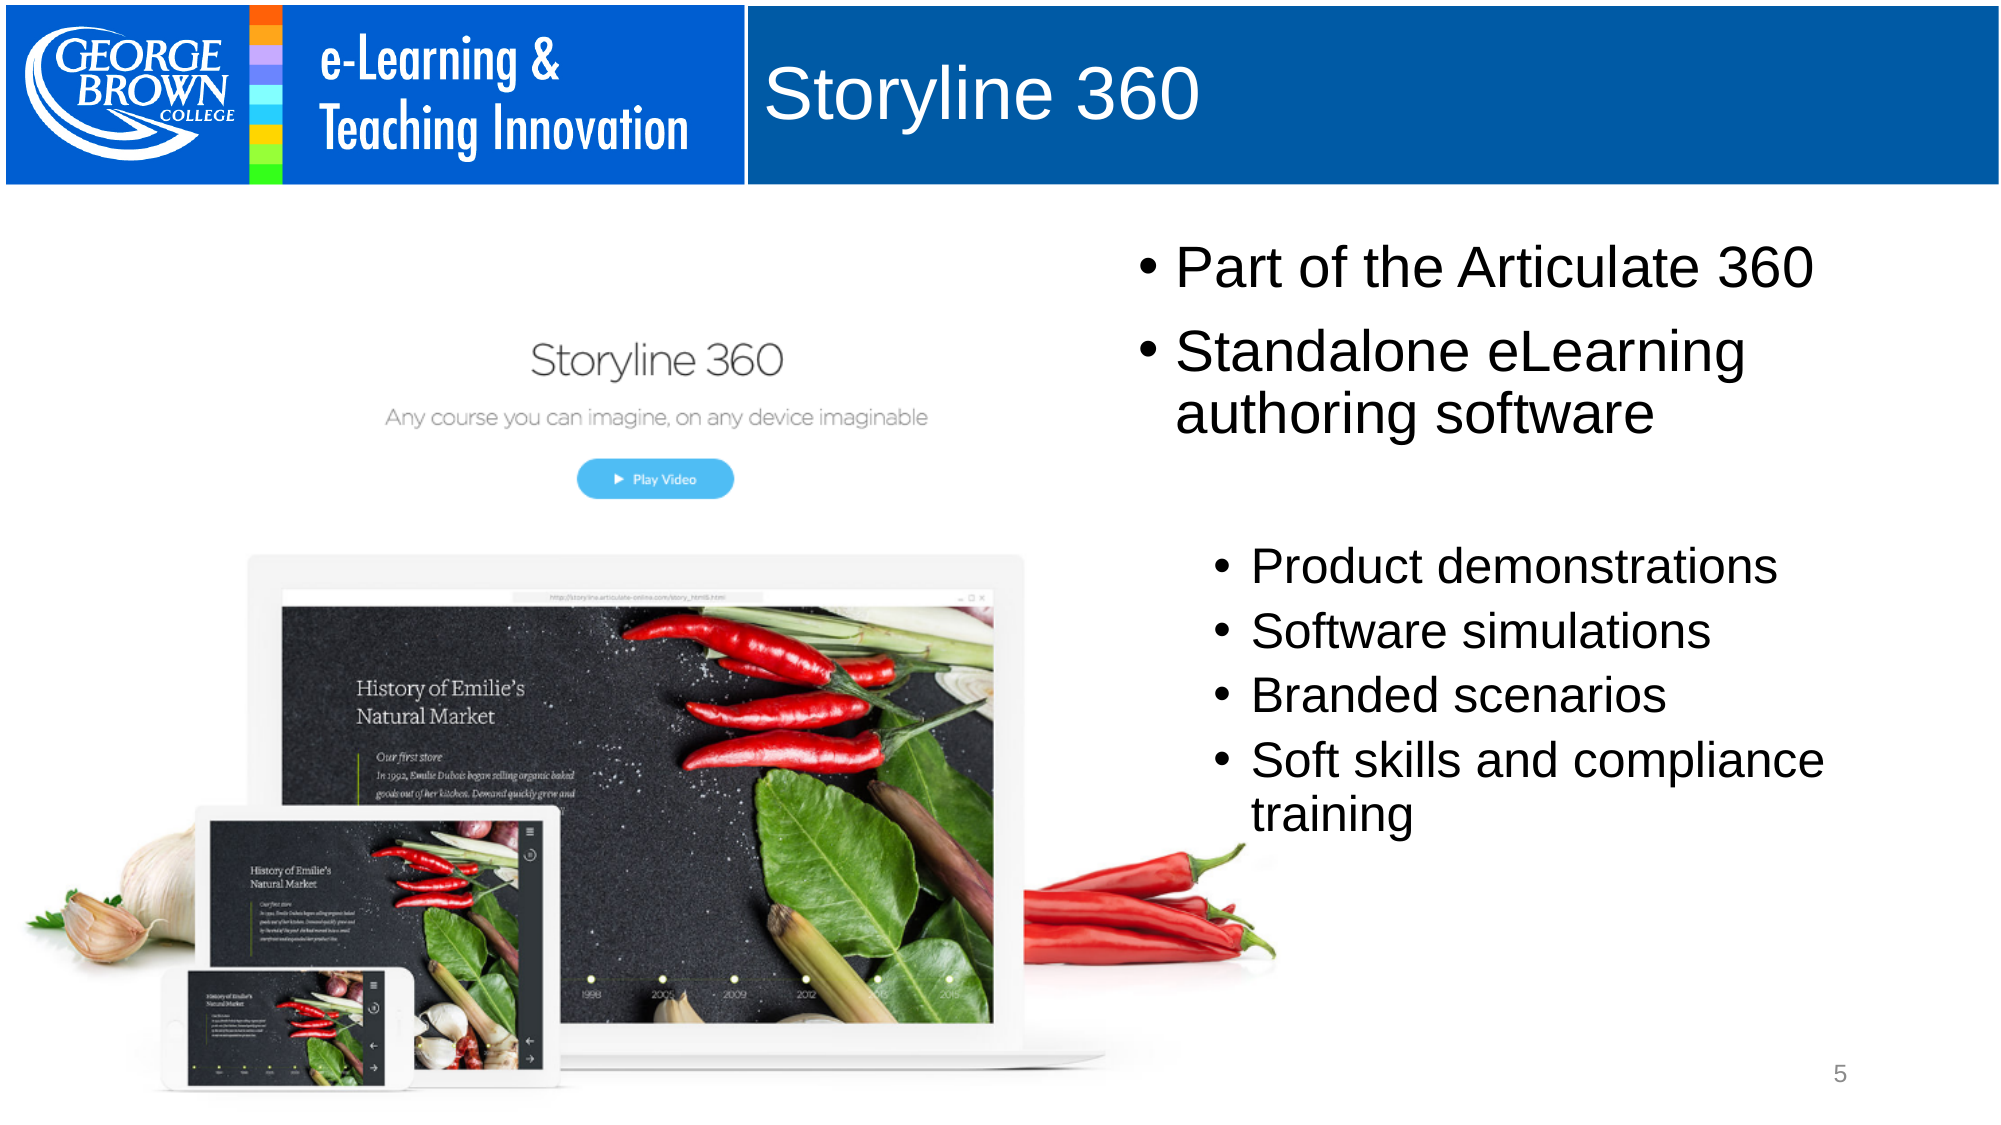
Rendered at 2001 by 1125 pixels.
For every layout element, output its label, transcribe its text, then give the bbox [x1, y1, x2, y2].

list Part of the Articulate 360 Standalone eLearning authoring software Product demonstrations Software simulations Branded scenarios Soft skills and compliance training [1123, 229, 1977, 944]
slide_number 5 [1758, 1042, 1863, 1103]
picture [0, 0, 750, 190]
picture [0, 304, 1349, 1125]
title Storyline 360 [748, 6, 1999, 185]
